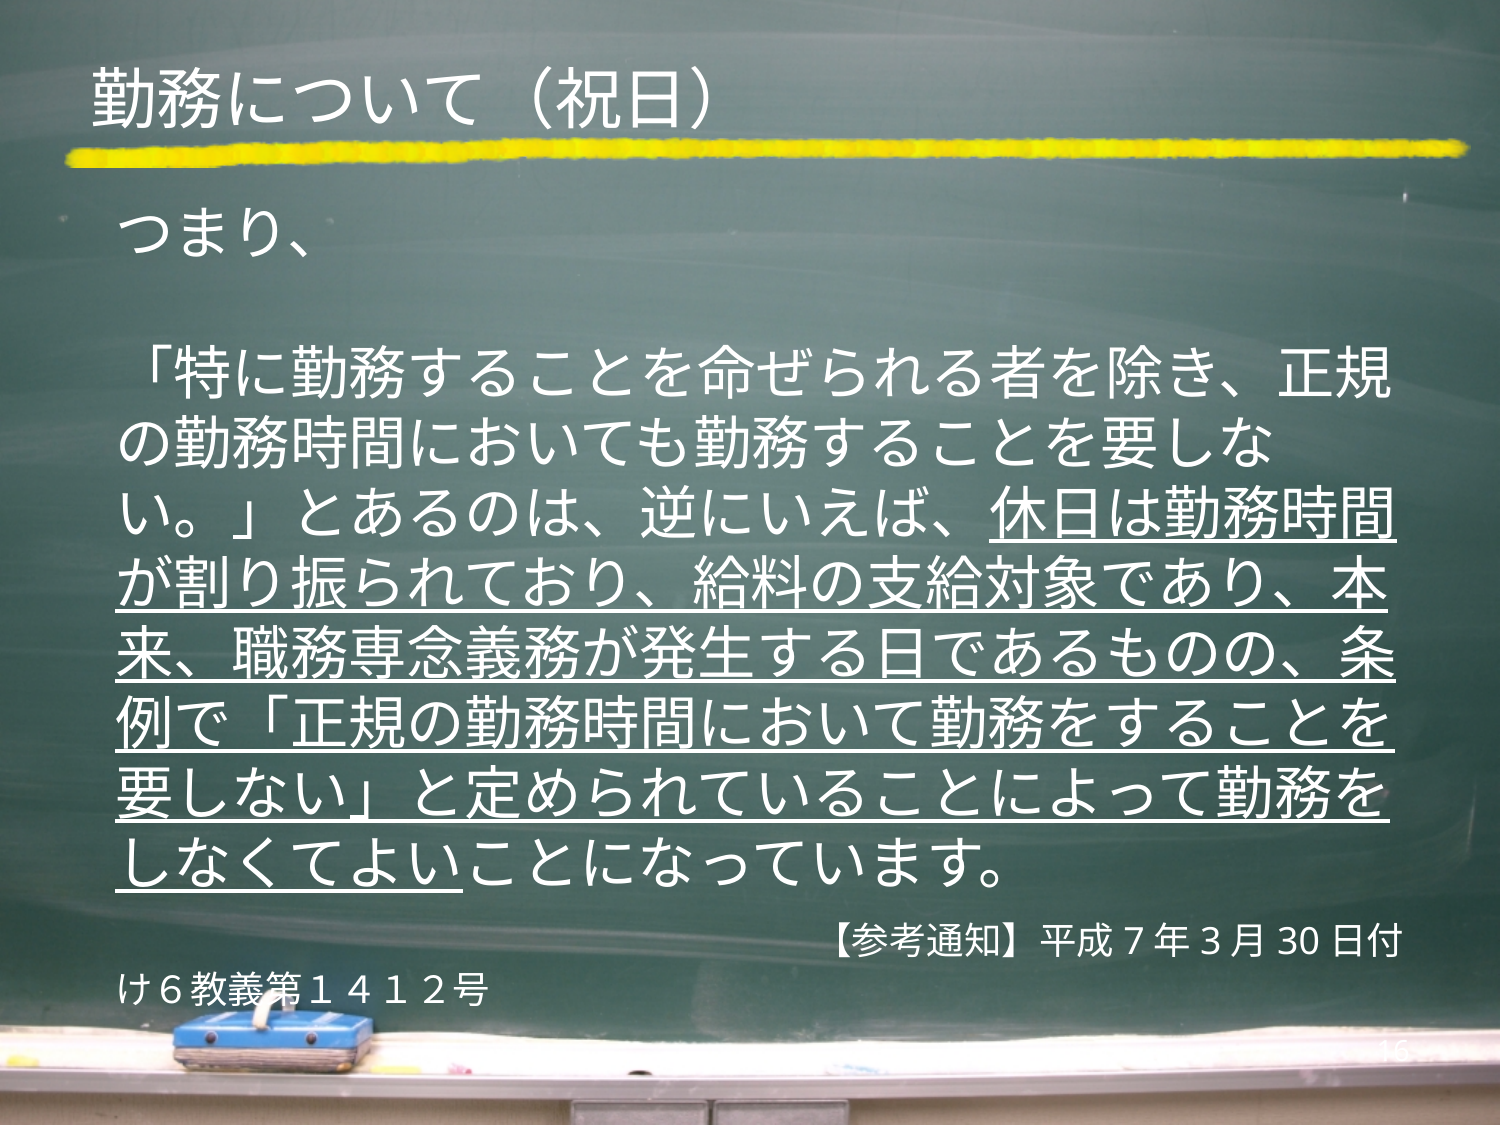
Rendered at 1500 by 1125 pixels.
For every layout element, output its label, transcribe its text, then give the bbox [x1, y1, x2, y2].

slide_number 16 [1074, 1024, 1425, 1103]
title 勤務について（祝日） [75, 45, 1425, 149]
picture [0, 0, 1500, 1125]
text_box つまり、 「特に勤務することを命ぜられる者を除き、正規の勤務時間においても勤務することを要しない。」とあるのは、逆にいえば、休日は勤務時間が割り振られており、給料の支給対象であり、本来、職務専念義務が発生する日であるものの、条例で「正規の勤務時間において勤務をすることを要しない」と定められていることによって勤務をしなくてよいことになっています。 【参考通知】平成7年3月30日付け６教義第１４１２号 [100, 255, 1436, 953]
